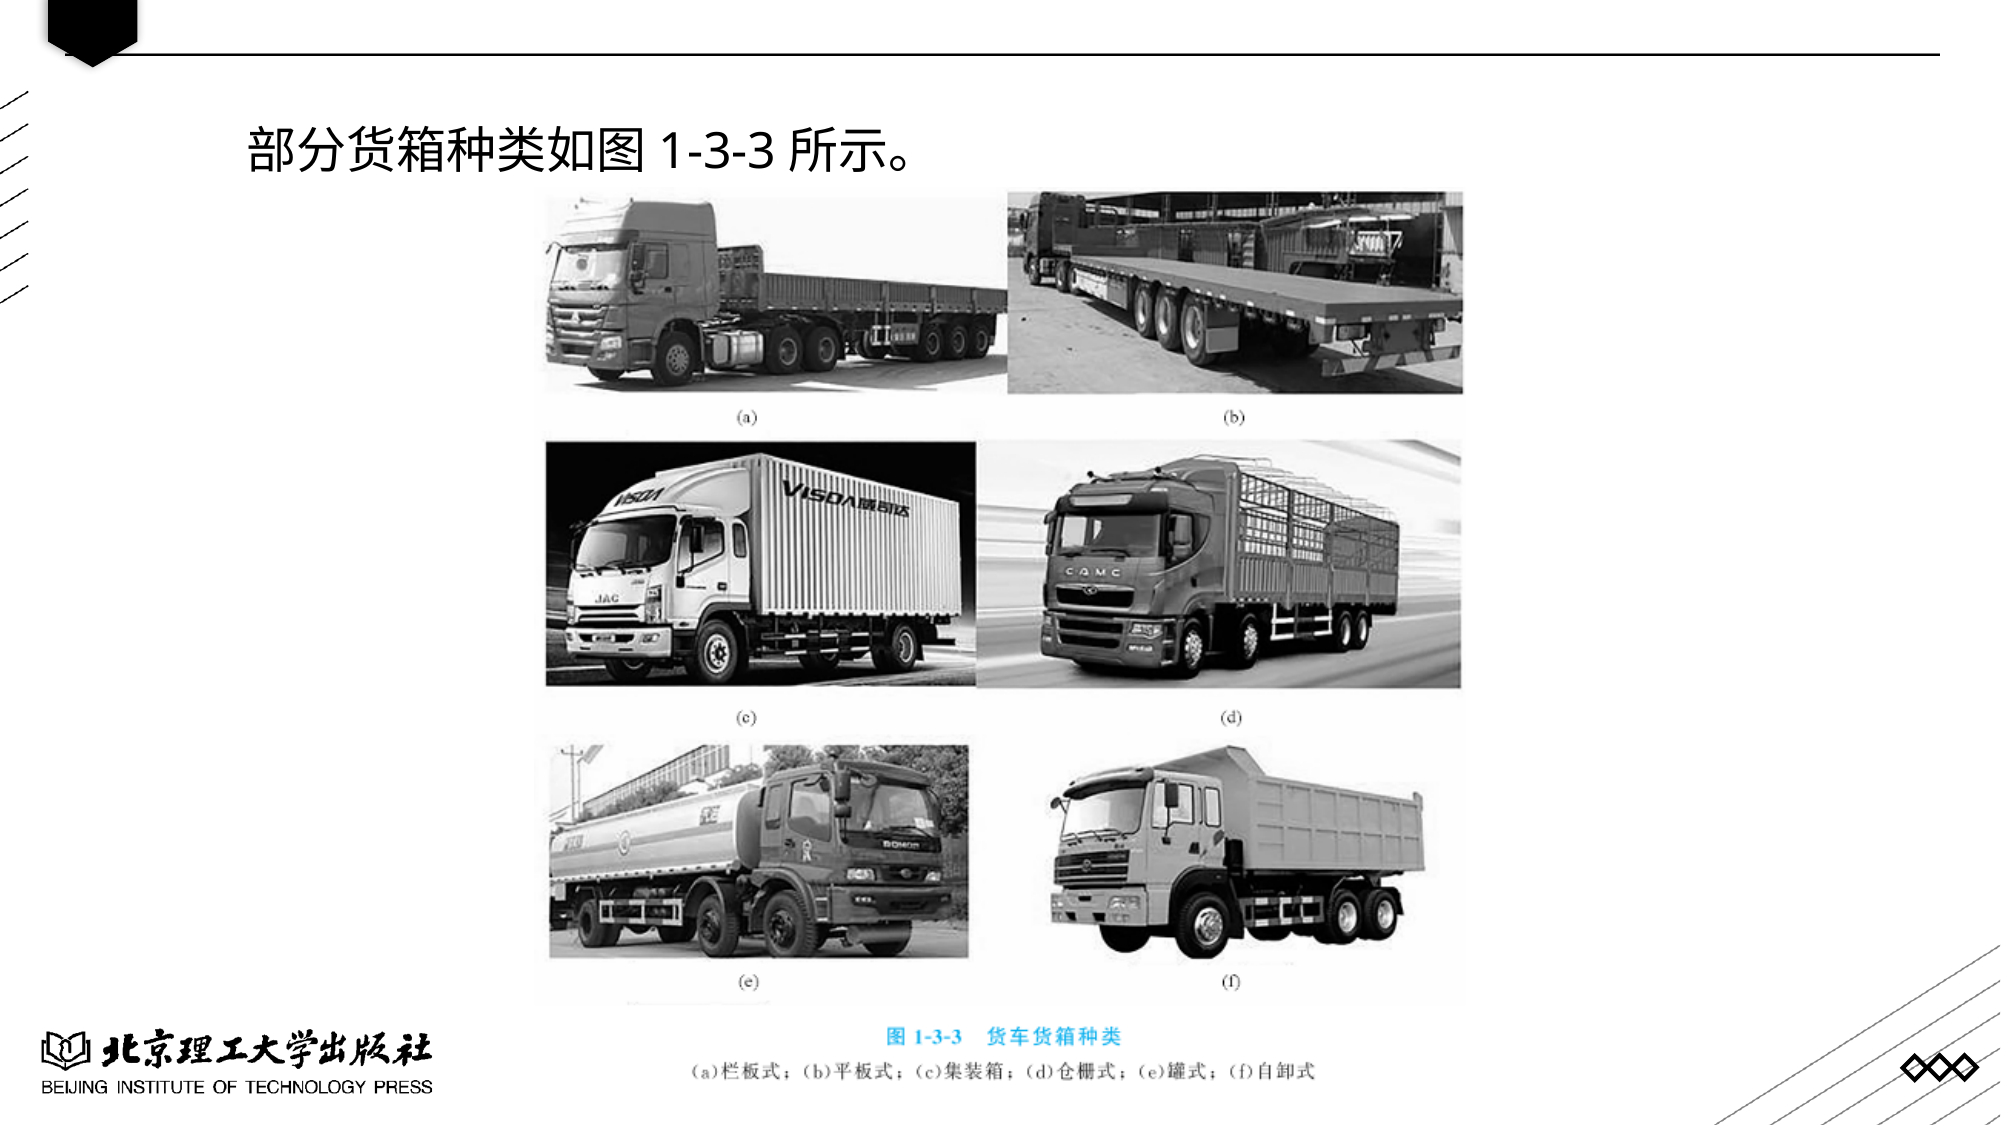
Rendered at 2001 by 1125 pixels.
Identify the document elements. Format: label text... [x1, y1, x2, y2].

picture [0, 0, 2001, 1125]
text_box 部分货箱种类如图1-3-3所示。 [137, 111, 1863, 187]
